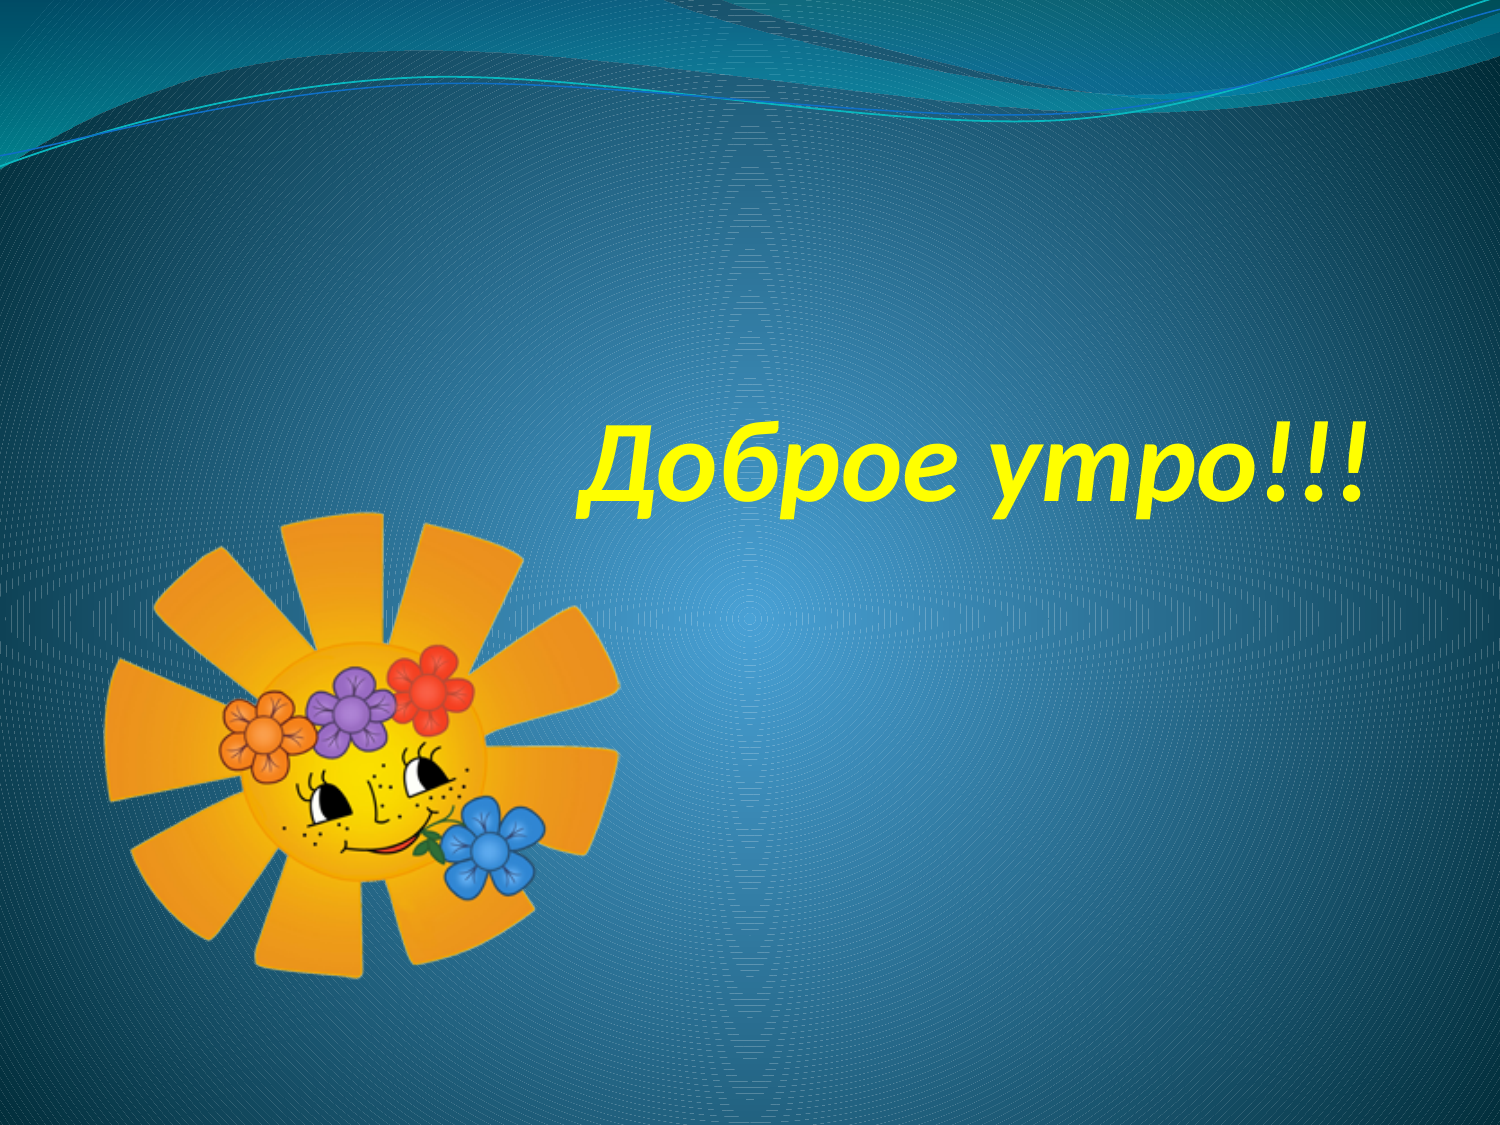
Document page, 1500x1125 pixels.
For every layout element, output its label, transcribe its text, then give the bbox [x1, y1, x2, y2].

text_box 46 [87, 481, 93, 525]
picture [93, 480, 632, 1019]
title Доброе утро!!! [87, 224, 1376, 525]
text_box 46 [632, 483, 637, 525]
